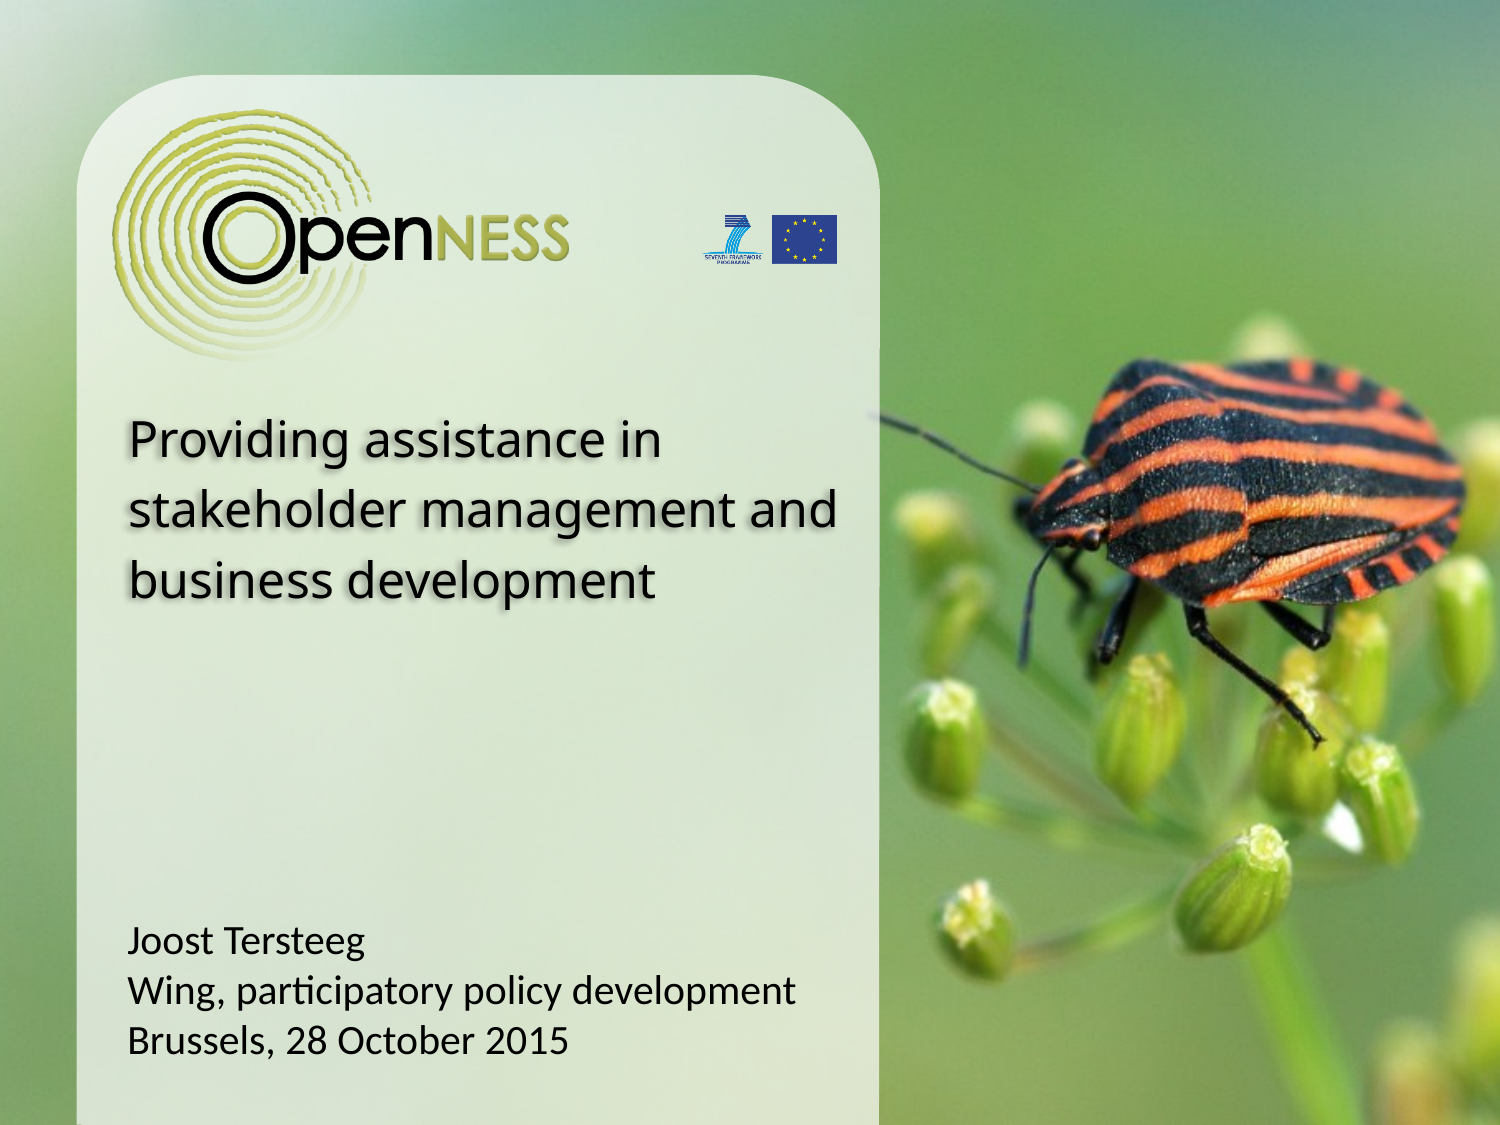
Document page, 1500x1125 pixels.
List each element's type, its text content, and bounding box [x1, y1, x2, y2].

picture [702, 215, 837, 264]
picture [0, 0, 1500, 1125]
title Providing assistance in stakeholder management and business development [110, 397, 847, 880]
list Joost Tersteeg Wing, participatory policy development Brussels, 28 October 2015 [112, 905, 859, 1125]
